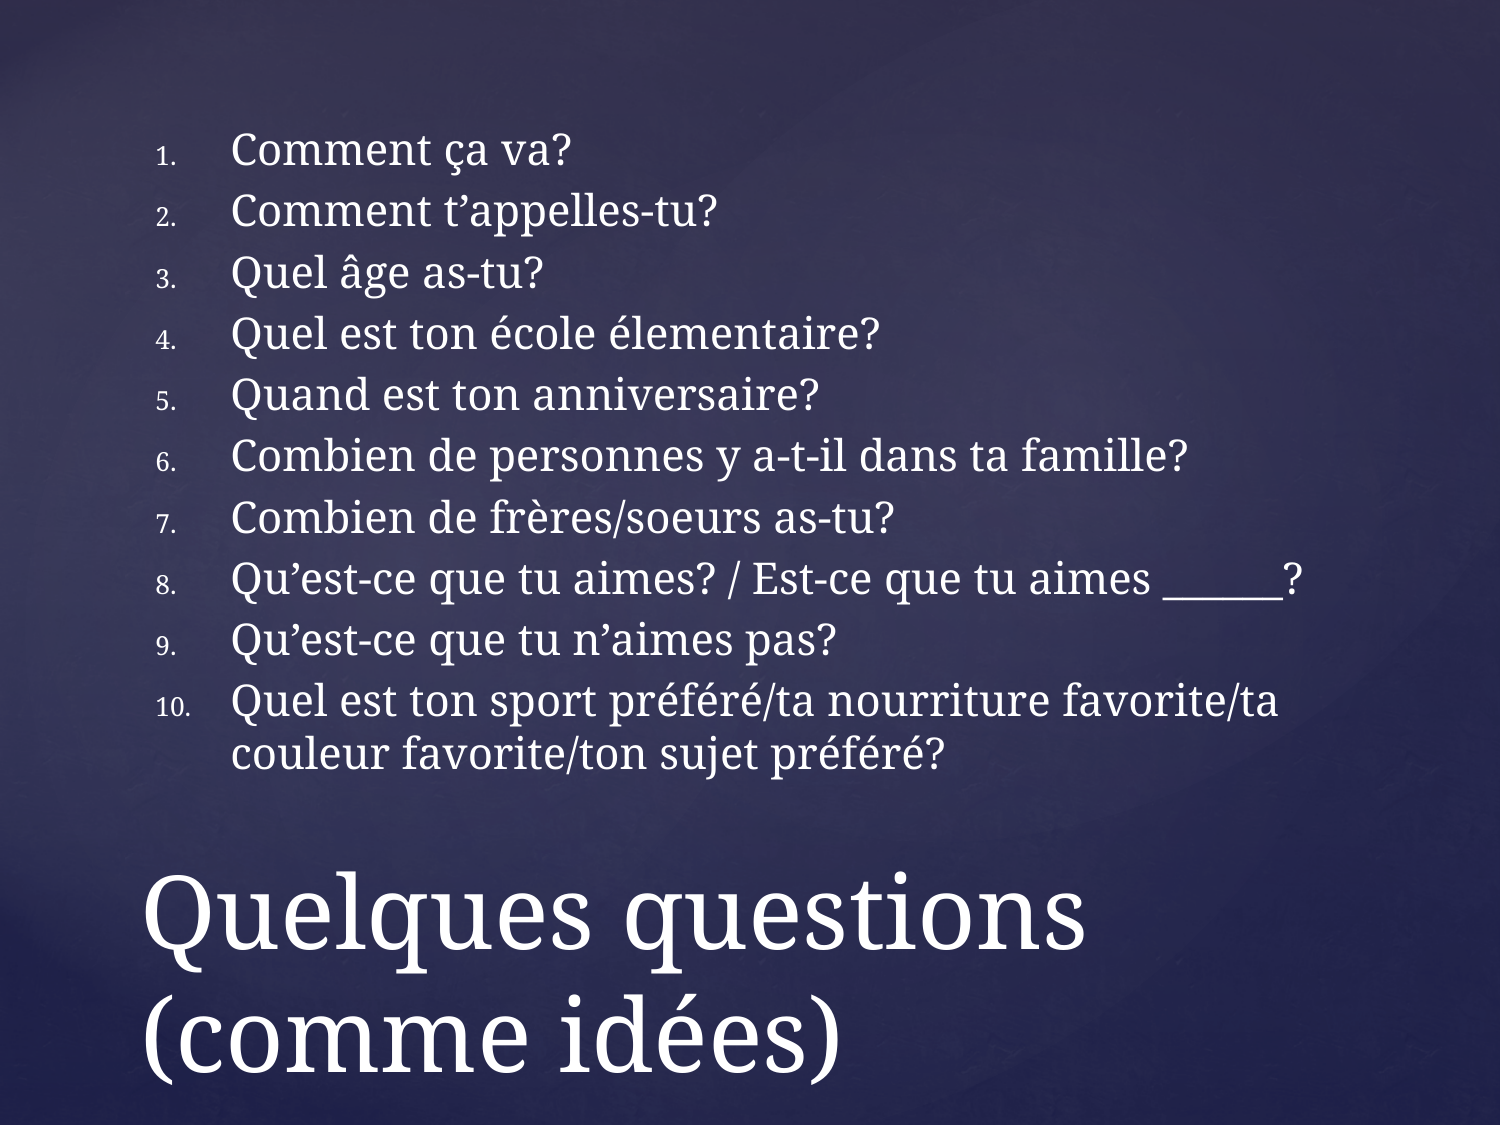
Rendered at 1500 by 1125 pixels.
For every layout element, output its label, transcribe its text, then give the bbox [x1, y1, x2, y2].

list Comment ça va? Comment t’appelles-tu? Quel âge as-tu? Quel est ton école élementaire? Quand est ton anniversaire? Combien de personnes y a-t-il dans ta famille? Combien de frères/soeurs as-tu? Qu’est-ce que tu aimes? / Est-ce que tu aimes ______? Qu’est-ce que tu n’aimes pas? Quel est ton sport préféré/ta nourriture favorite/ta couleur favorite/ton sujet préféré? [137, 37, 1350, 863]
title Quelques questions (comme idées) [125, 950, 1363, 1100]
